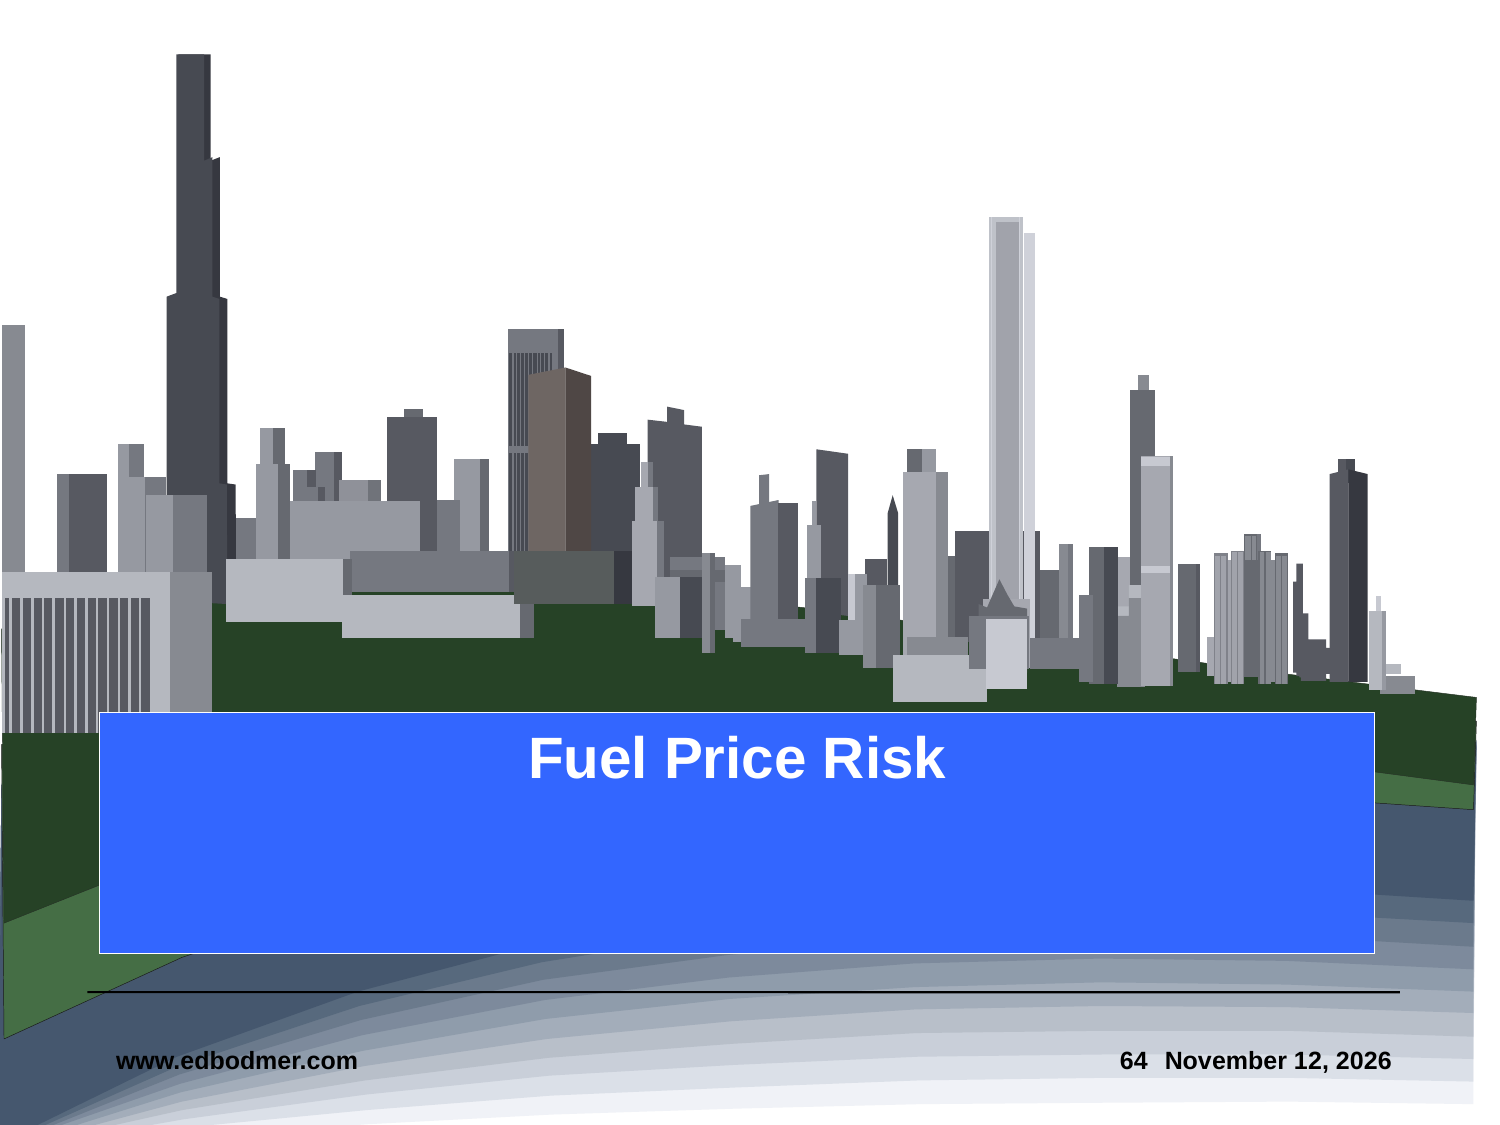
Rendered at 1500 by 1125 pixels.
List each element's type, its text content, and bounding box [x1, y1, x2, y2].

title Fuel Price Risk [99, 712, 1375, 954]
